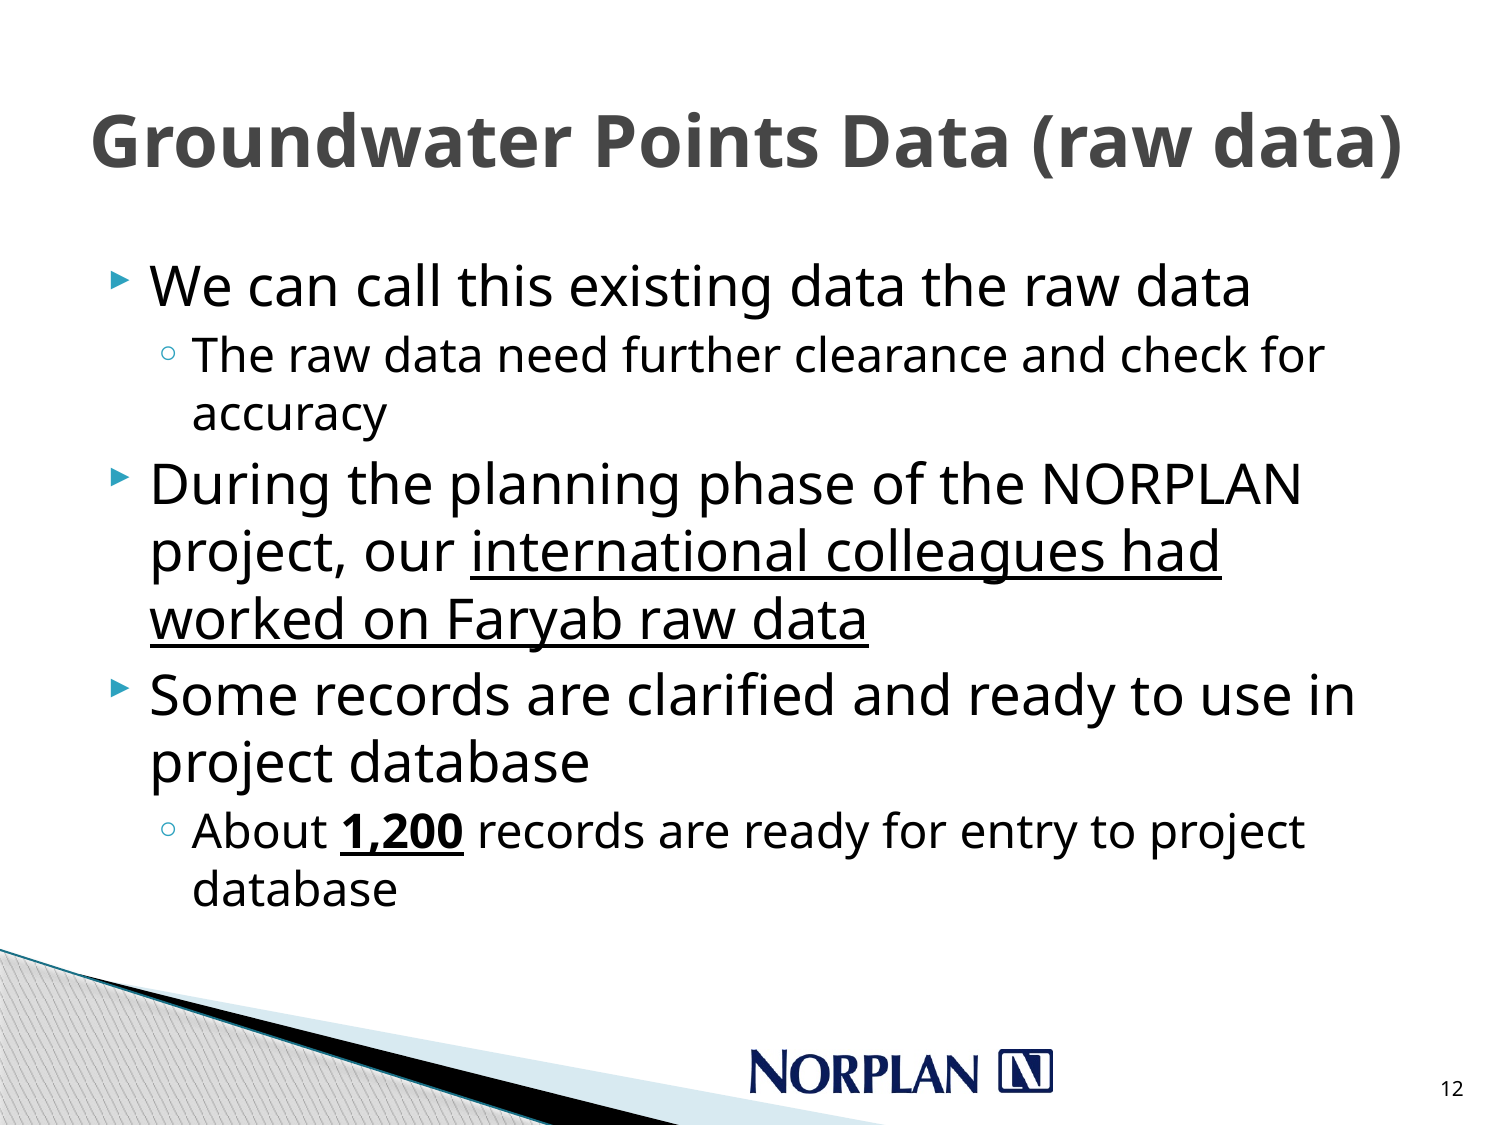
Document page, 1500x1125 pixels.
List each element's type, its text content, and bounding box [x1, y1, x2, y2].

picture [750, 1049, 1053, 1094]
title Groundwater Points Data (raw data) [75, 45, 1425, 233]
list We can call this existing data the raw data The raw data need further clearance and check for accuracy During the planning phase of the NORPLAN project, our international colleagues had worked on Faryab raw data Some records are clarified and ready to use in project database About 1,200 records are ready for entry to project database [75, 243, 1425, 986]
slide_number 12 [1418, 1051, 1479, 1112]
